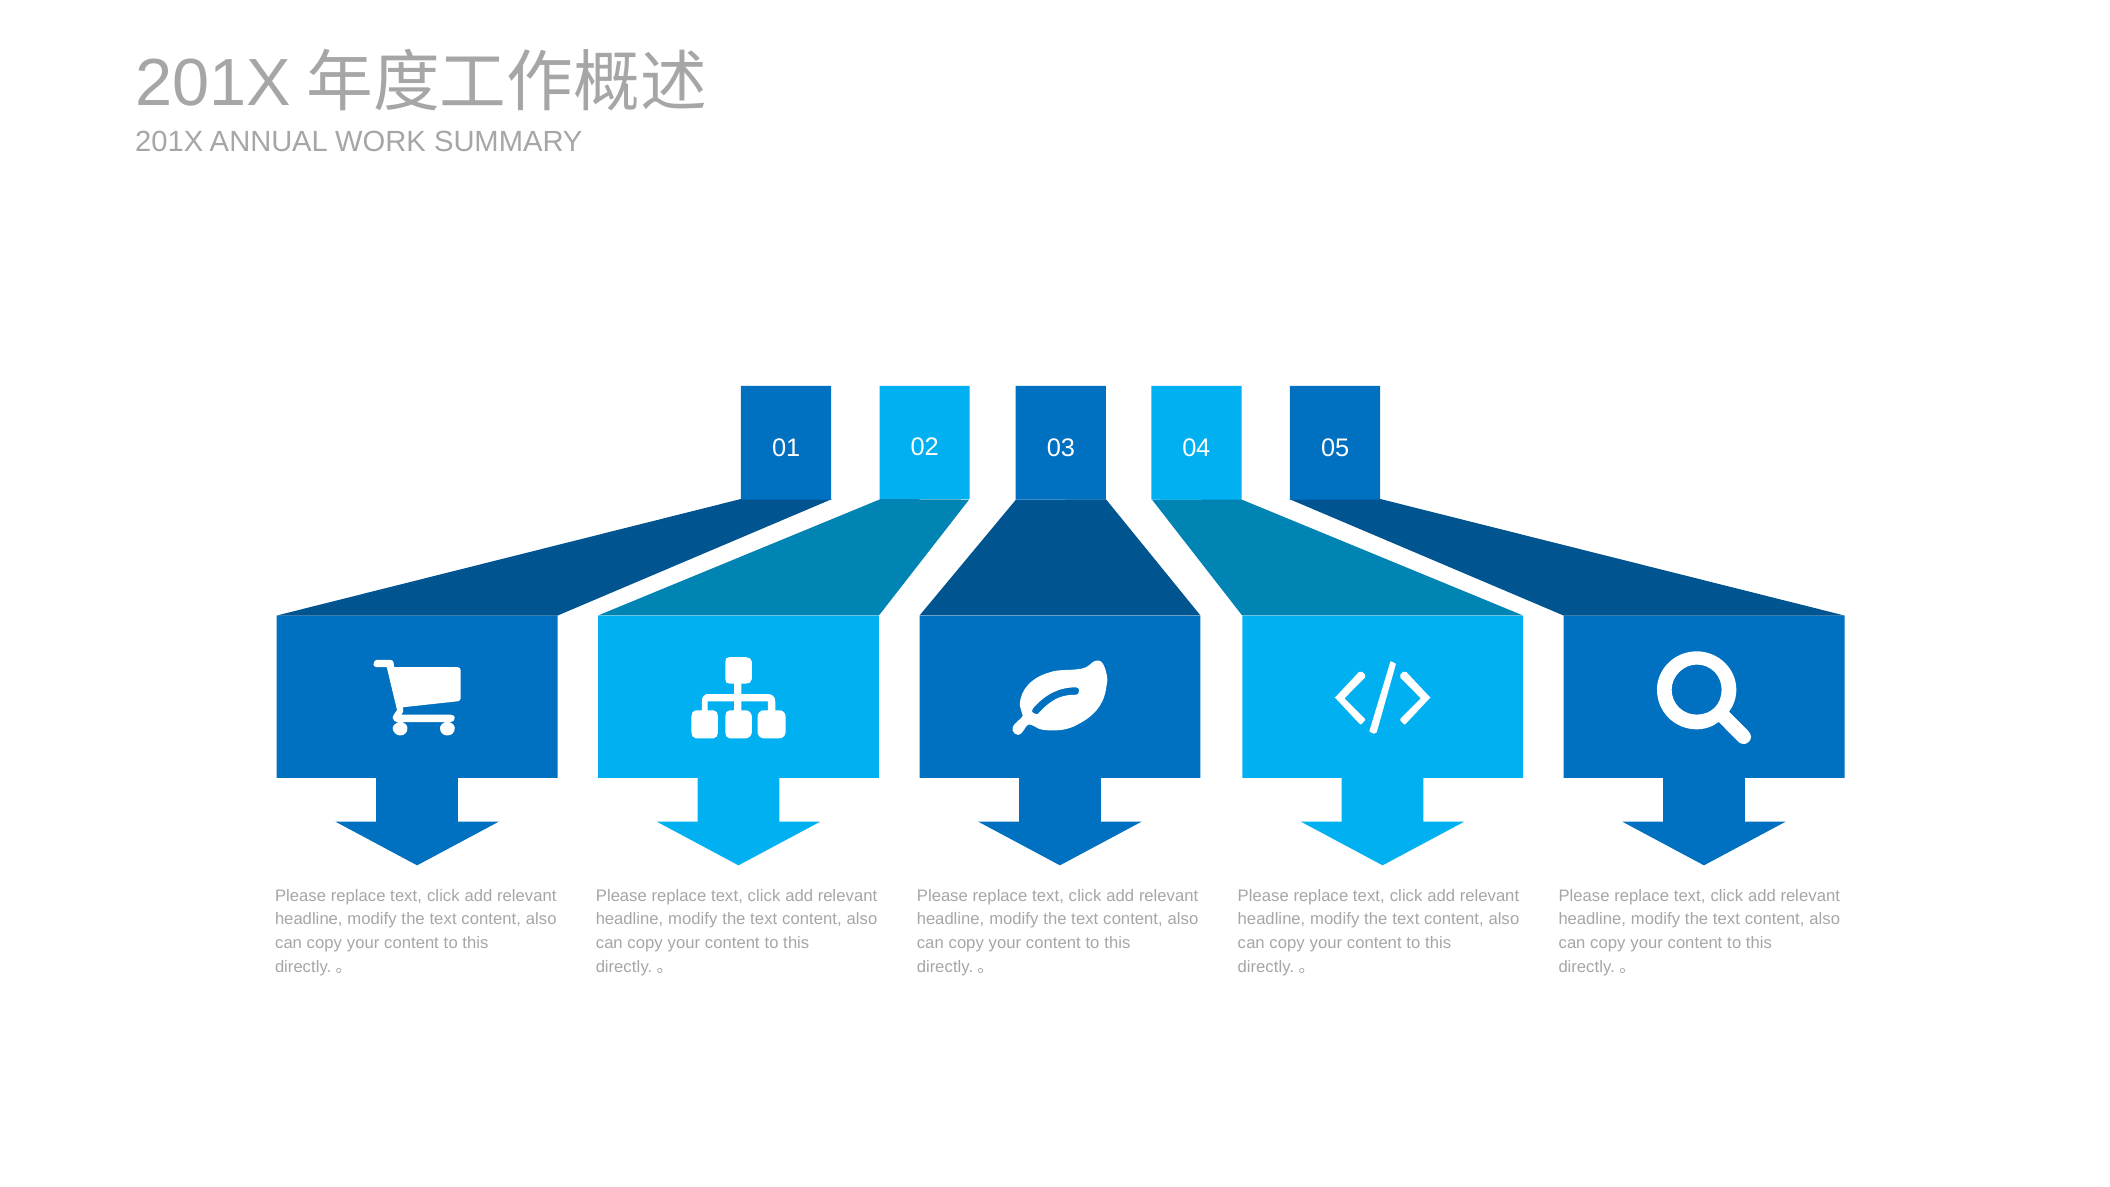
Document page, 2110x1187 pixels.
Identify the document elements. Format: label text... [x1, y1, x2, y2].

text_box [598, 385, 919, 866]
text_box Please replace text, click add relevant headline, modify the text content, also can copy your content to this directly.。 [275, 880, 564, 977]
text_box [1524, 385, 1845, 866]
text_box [1151, 385, 1524, 866]
text_box Please replace text, click add relevant headline, modify the text content, also can copy your content to this directly.。 [1237, 880, 1527, 977]
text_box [276, 385, 598, 866]
text_box Please replace text, click add relevant headline, modify the text content, also can copy your content to this directly.。 [595, 880, 885, 977]
text_box 201X ANNUAL WORK SUMMARY [135, 122, 596, 158]
text_box 201X年度工作概述 [135, 38, 783, 119]
text_box Please replace text, click add relevant headline, modify the text content, also can copy your content to this directly.。 [1558, 880, 1848, 977]
text_box Please replace text, click add relevant headline, modify the text content, also can copy your content to this directly.。 [916, 880, 1206, 977]
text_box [919, 385, 1151, 866]
